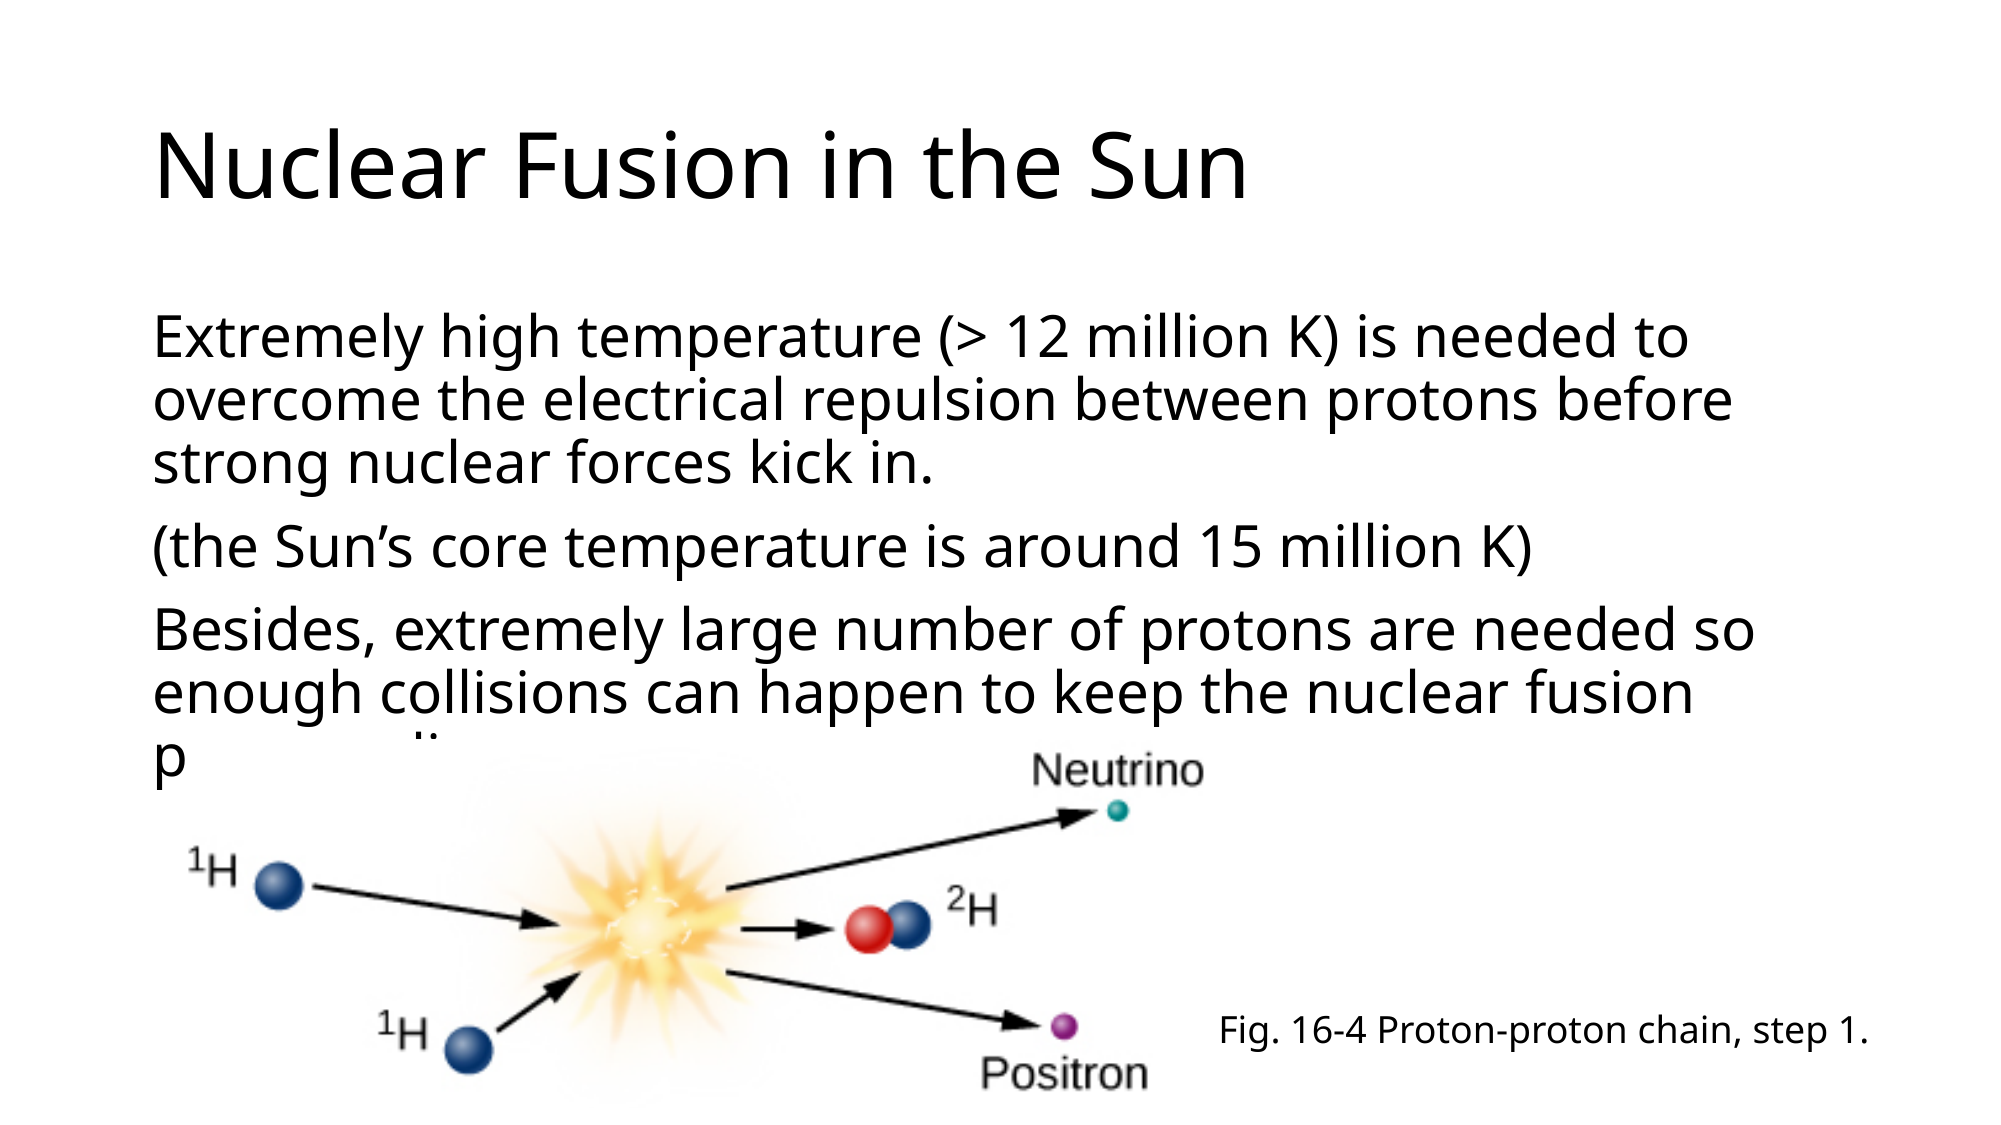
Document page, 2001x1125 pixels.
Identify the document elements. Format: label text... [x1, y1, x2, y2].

list Extremely high temperature (> 12 million K) is needed to overcome the electrical repulsion between protons before strong nuclear forces kick in. (the Sun’s core temperature is around 15 million K) Besides, extremely large number of protons are needed so enough collisions can happen to keep the nuclear fusion process alive. [137, 299, 1863, 740]
picture [187, 739, 1205, 1109]
title Nuclear Fusion in the Sun [137, 59, 1863, 278]
text_box Fig. 16-4 Proton-proton chain, step 1. [1205, 999, 1885, 1059]
